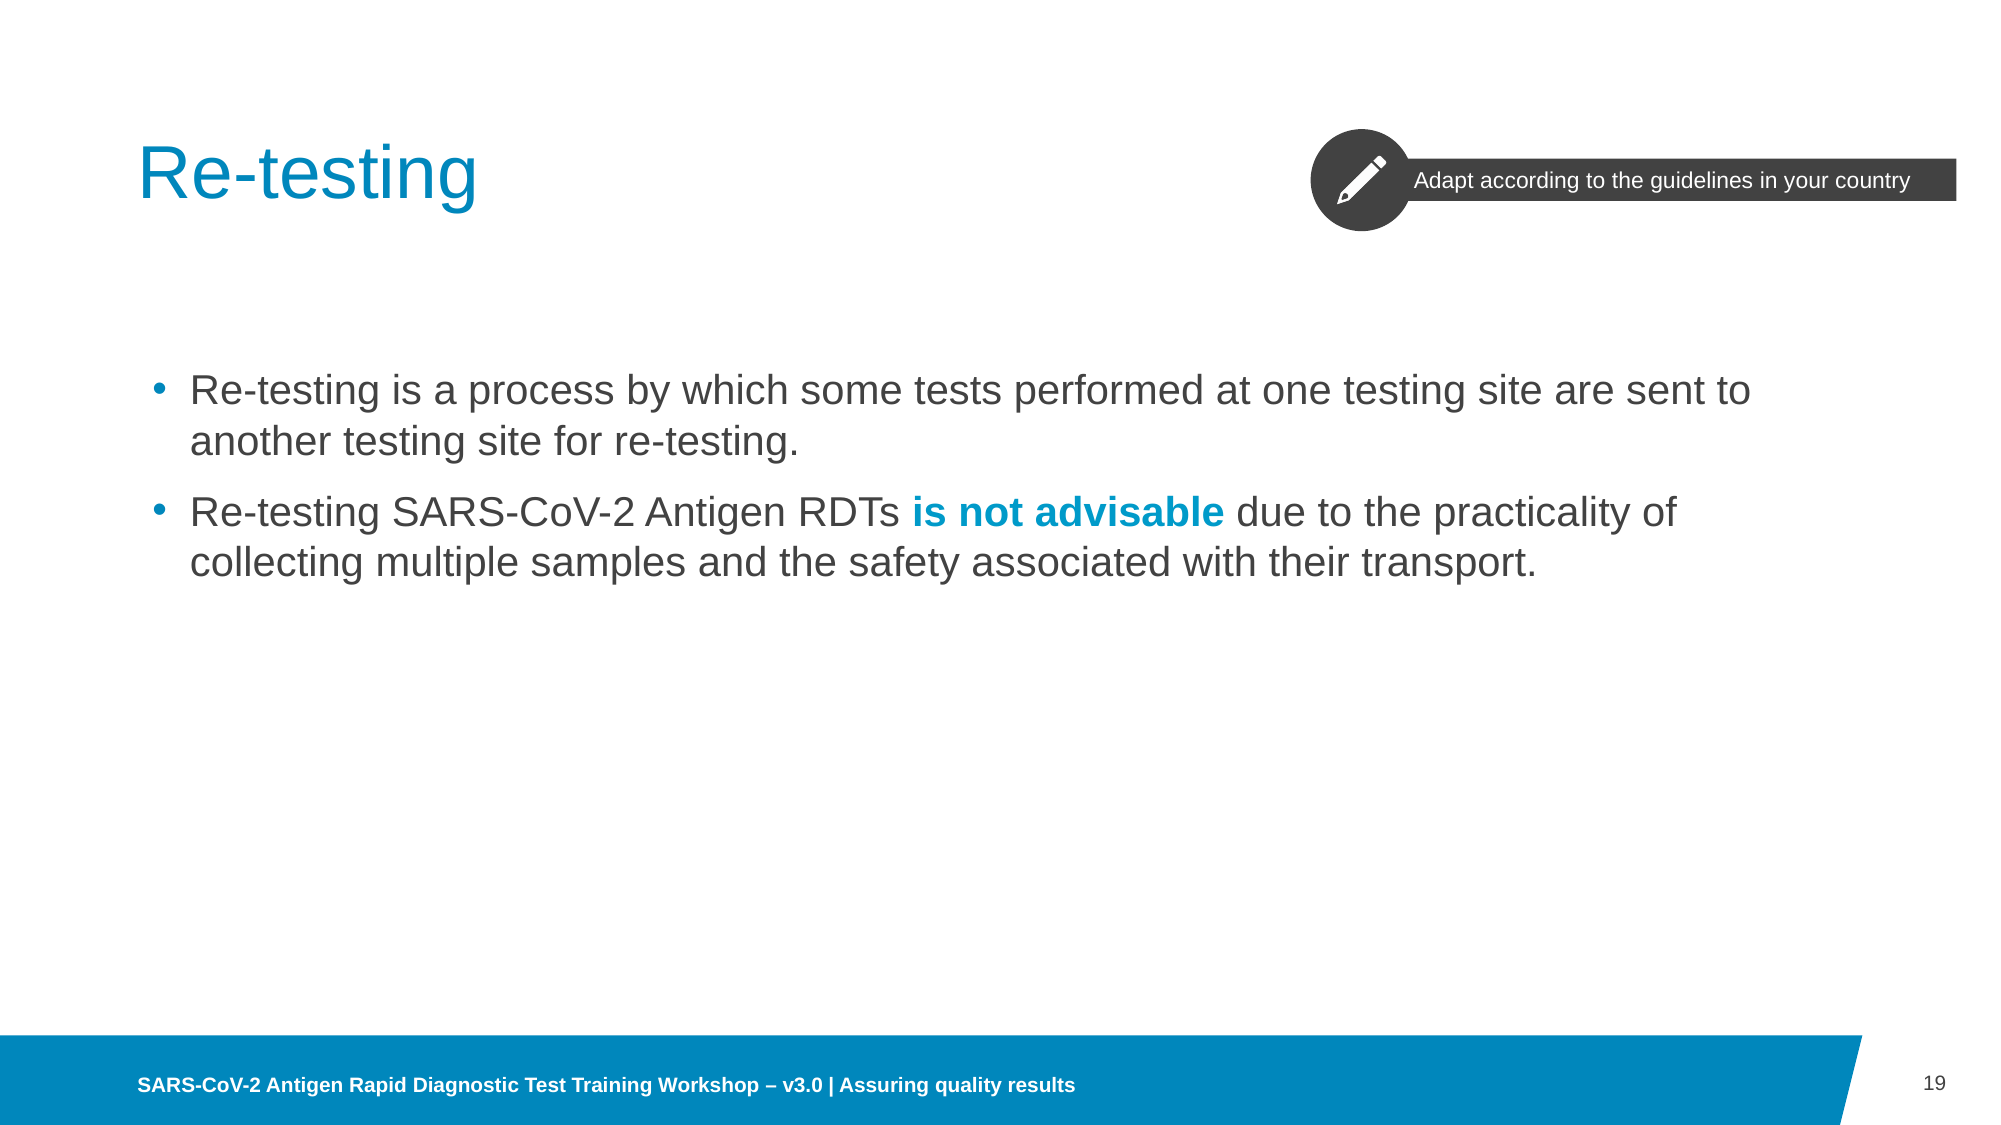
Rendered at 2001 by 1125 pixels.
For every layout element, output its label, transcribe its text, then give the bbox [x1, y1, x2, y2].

footer SARS-CoV-2 Antigen Rapid Diagnostic Test Training Workshop – v3.0 | Assuring quality results [137, 1042, 1338, 1125]
slide_number 19 [1862, 1035, 1947, 1125]
list Re-testing is a process by which some tests performed at one testing site are sent to another testing site for re-testing. Re-testing SARS-CoV-2 Antigen RDTs is not advisable due to the practicality of collecting multiple samples and the safety associated with their transport. [137, 284, 1863, 1014]
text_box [1312, 130, 1957, 230]
title Re-testing [137, 59, 1863, 215]
